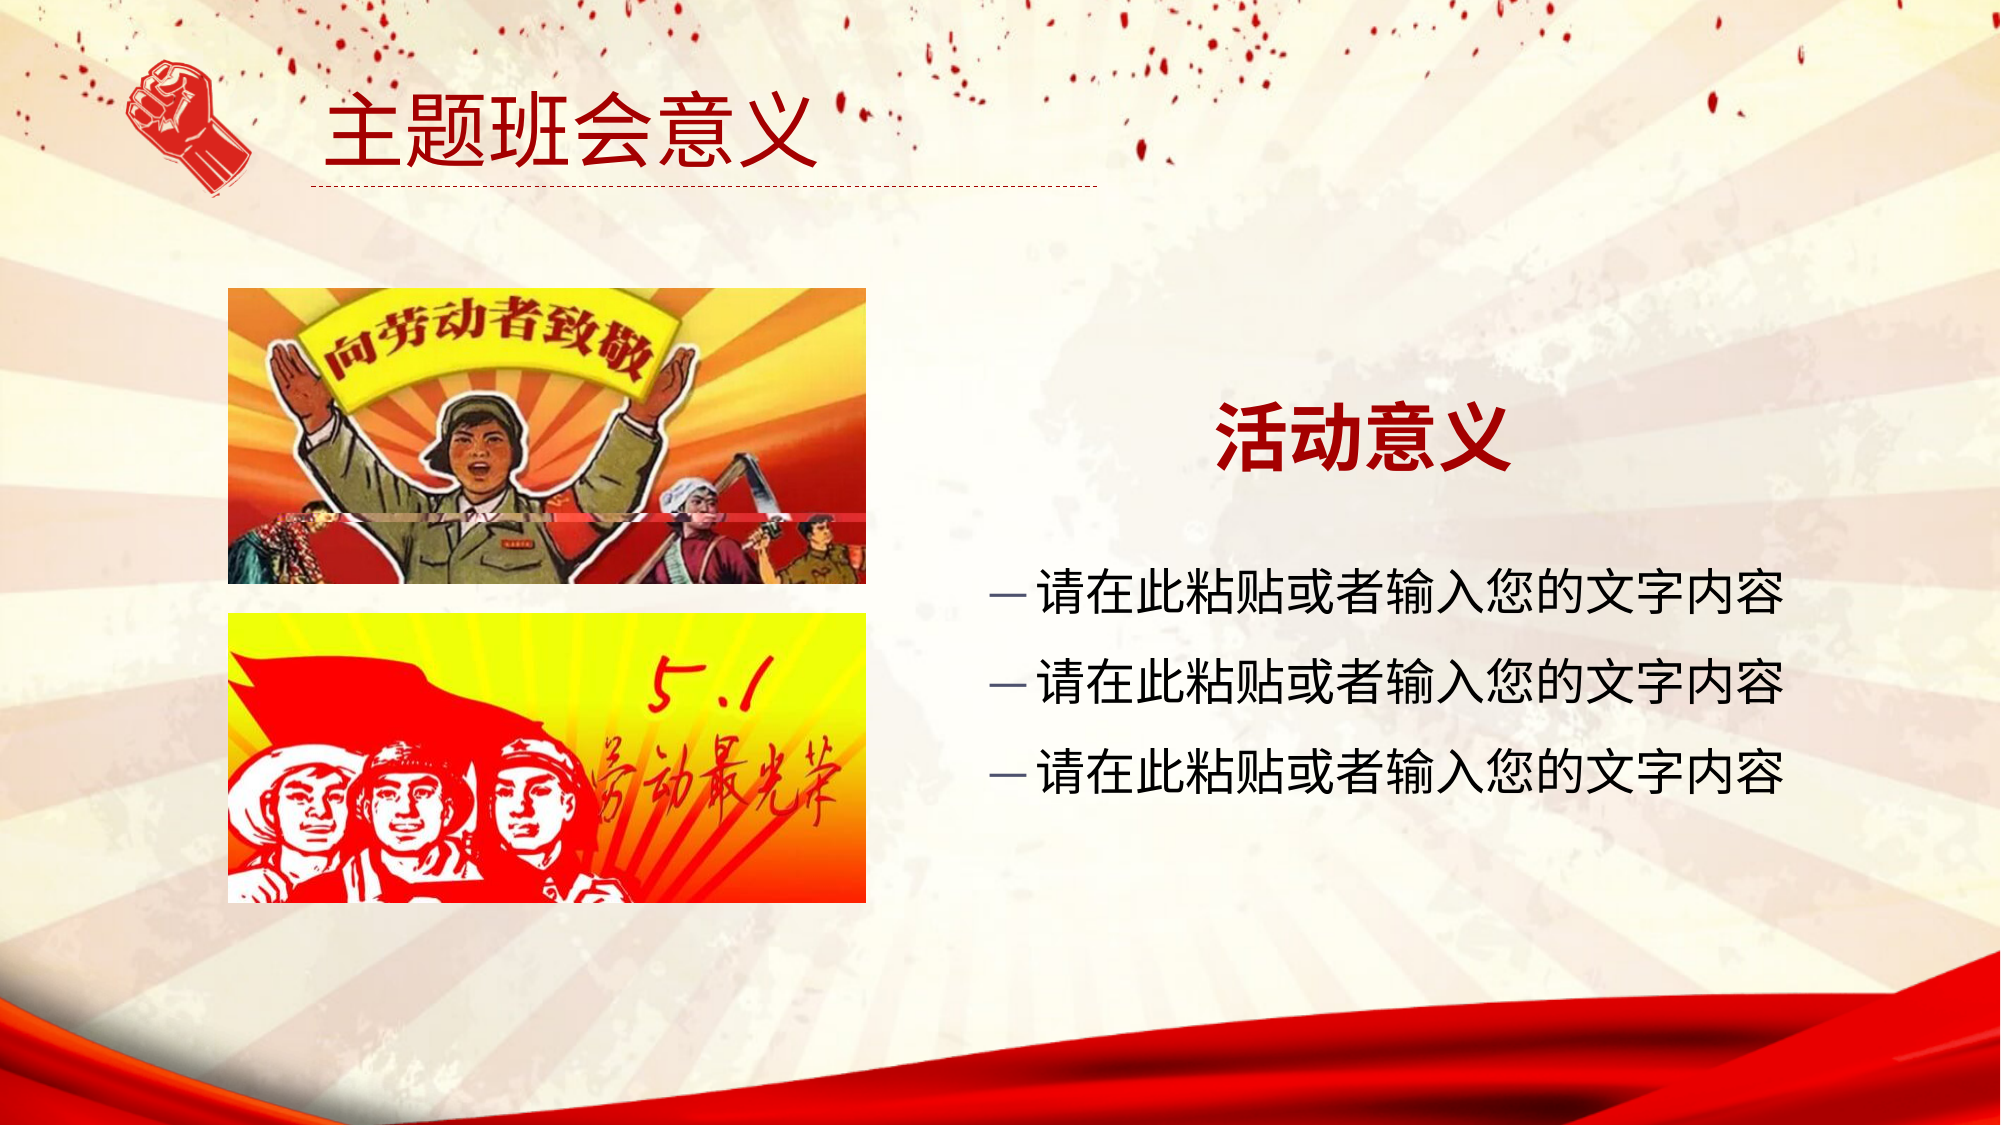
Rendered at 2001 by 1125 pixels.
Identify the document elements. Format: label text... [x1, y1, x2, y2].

text_box 请在此粘贴或者输入您的文字内容 请在此粘贴或者输入您的文字内容 请在此粘贴或者输入您的文字内容 [973, 523, 1800, 809]
text_box 活动意义 [1198, 382, 1529, 488]
text_box 主题班会意义 [252, 70, 836, 186]
picture [0, 0, 2001, 1125]
